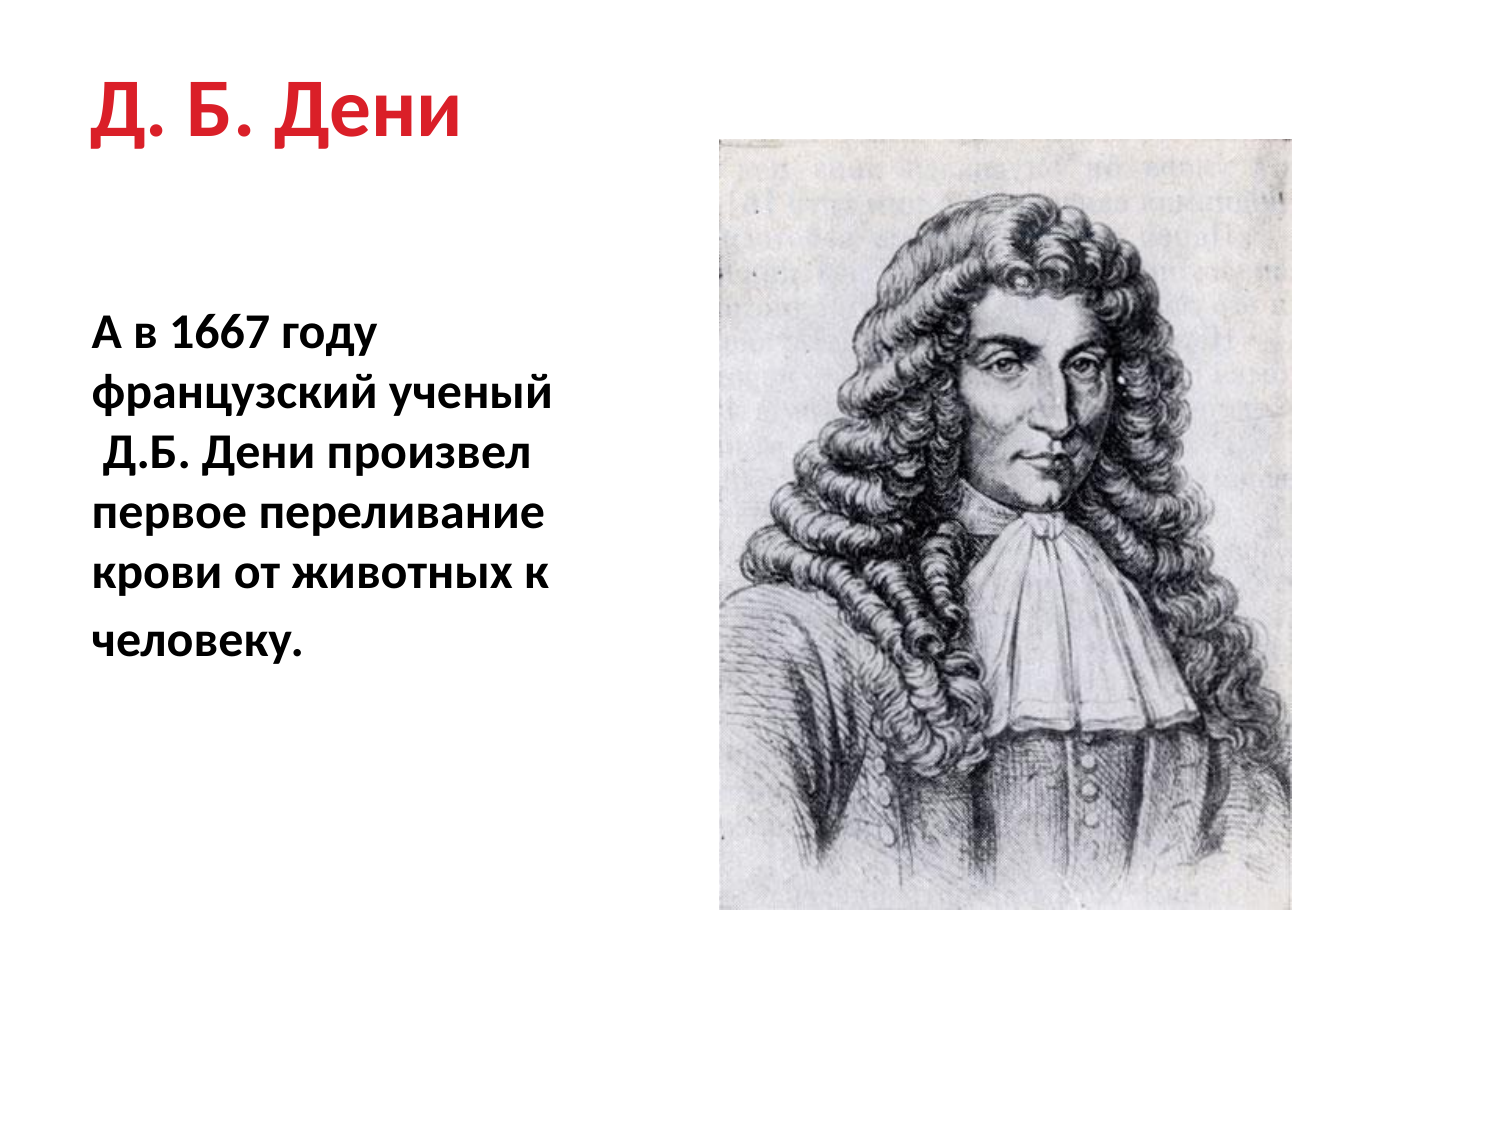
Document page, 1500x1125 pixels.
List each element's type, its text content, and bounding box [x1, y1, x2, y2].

list А в 1667 году французский ученый Д.Б. Дени произвел первое переливание крови от животных к человеку. [76, 290, 571, 1005]
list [719, 139, 1292, 911]
title Д. Б. Дени [75, 44, 569, 161]
text_box [584, 219, 1353, 1012]
